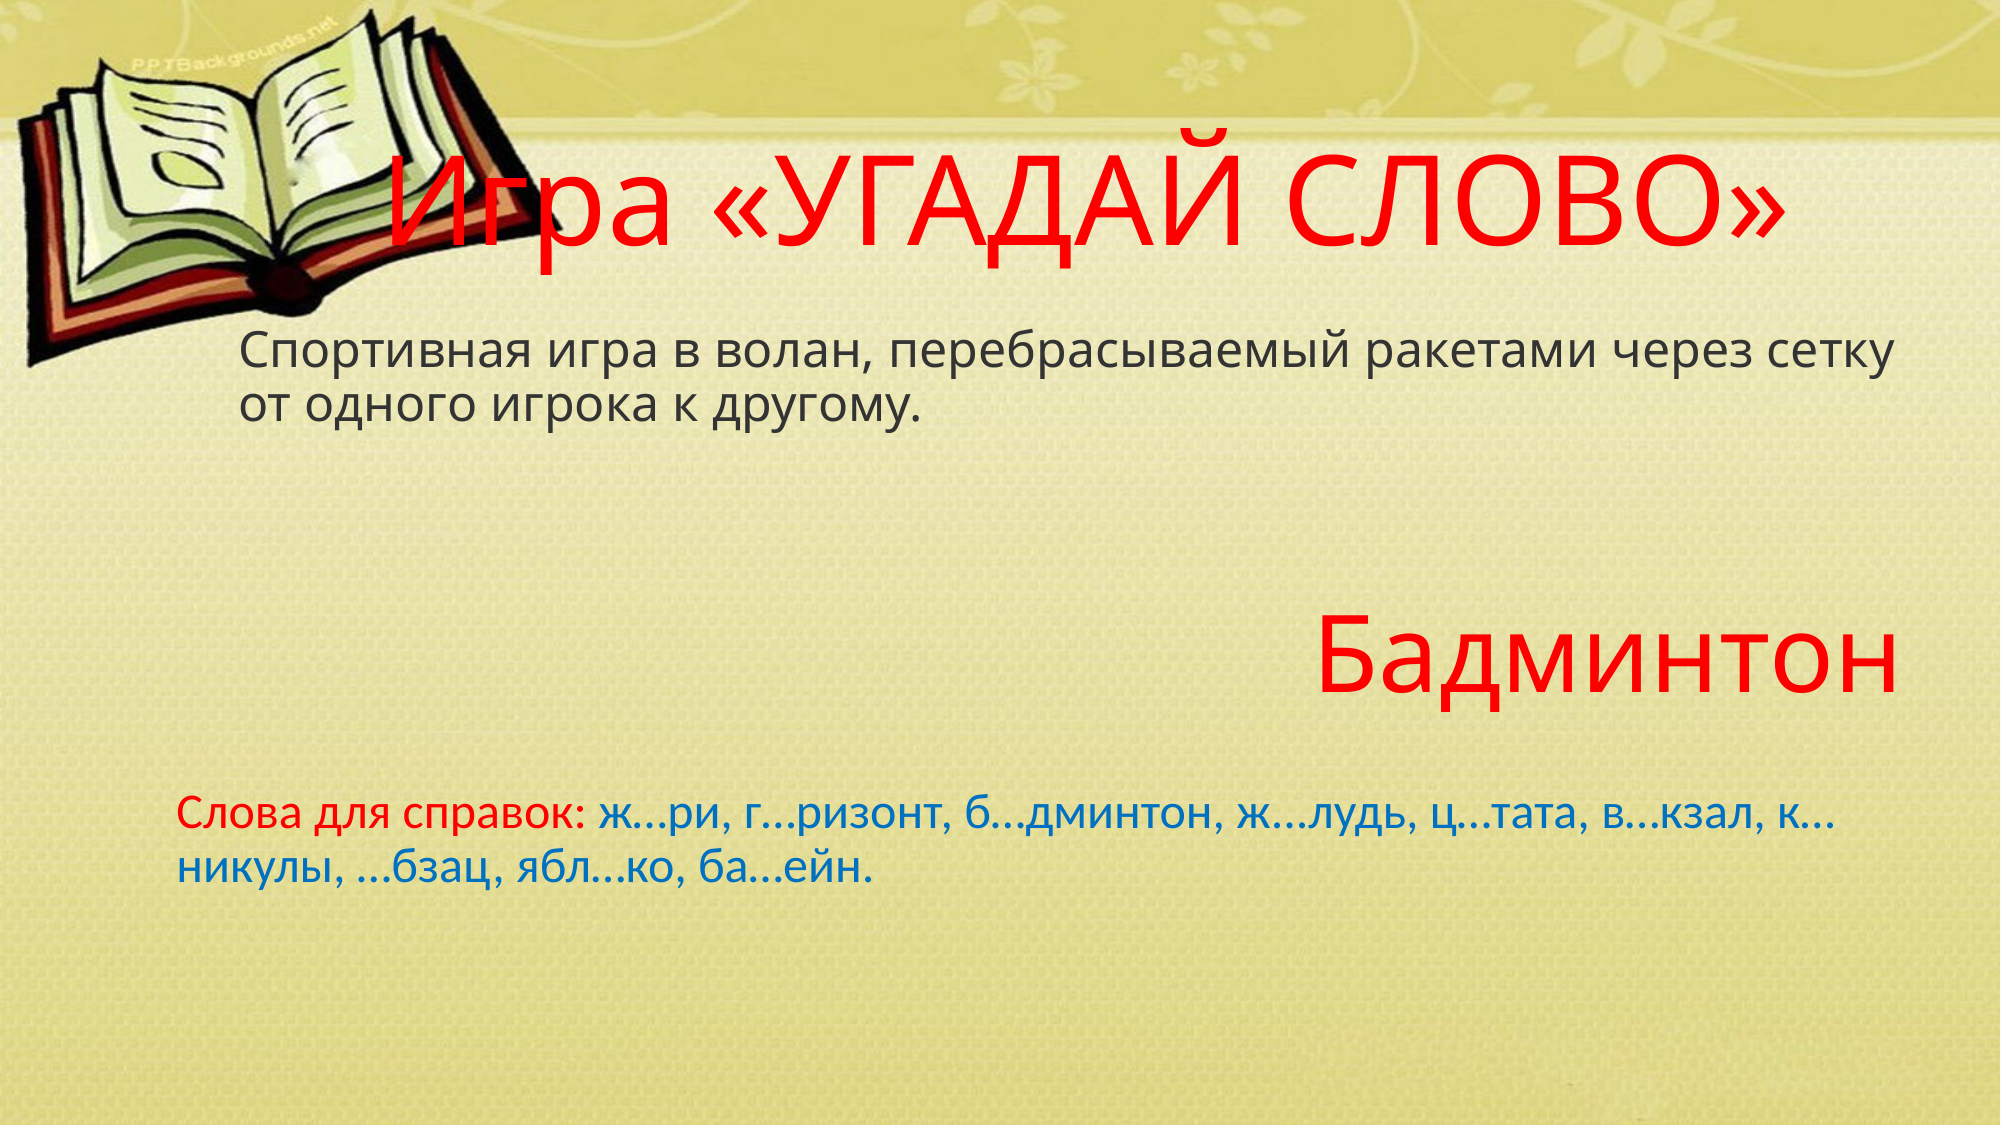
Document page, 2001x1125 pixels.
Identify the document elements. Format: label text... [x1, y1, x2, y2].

text_box Бадминтон [933, 592, 1918, 724]
list Спортивная игра в волан, перебрасываемый ракетами через сетку от одного игрока к другому. [223, 316, 1949, 563]
text_box Слова для справок: ж…ри, г…ризонт, б…дминтон, ж...лудь, ц…тата, в…кзал, к…никулы, …бзац, ябл…ко, ба…ейн. [161, 777, 1887, 1024]
picture [0, 0, 2001, 1125]
text_box Игра «УГАДАЙ СЛОВО» [223, 62, 1949, 281]
